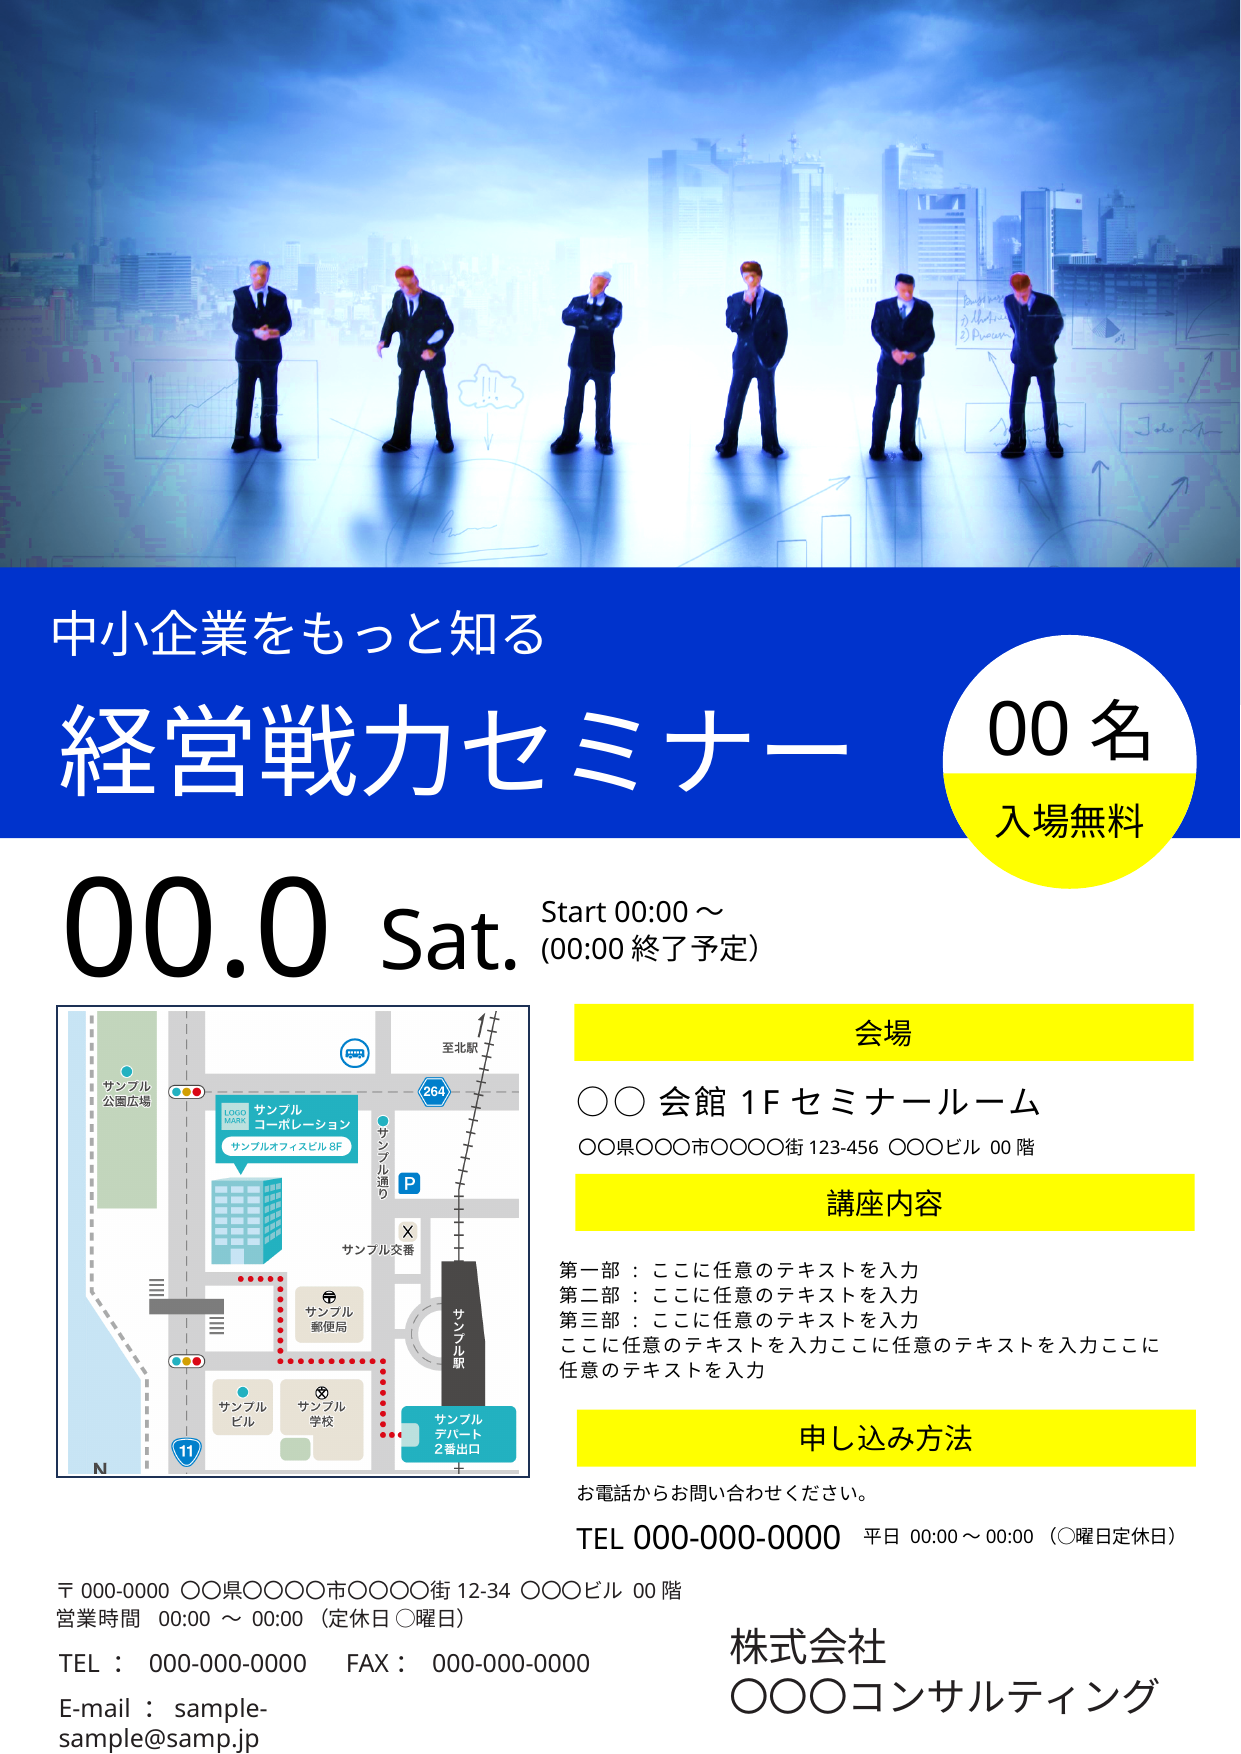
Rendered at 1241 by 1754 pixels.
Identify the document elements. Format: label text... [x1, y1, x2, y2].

text_box Start 00:00～ (00:00終了予定） [546, 891, 853, 966]
text_box 第一部 : ここに任意のテキストを入力 第二部 : ここに任意のテキストを入力 第三部 : ここに任意のテキストを入力 ここに任意のテキストを入力ここに任意のテキストを入力ここに 任意のテキストを入力 [544, 1248, 1175, 1389]
text_box 入場無料 [979, 790, 1160, 851]
text_box 会場 [573, 1003, 1195, 1062]
text_box [56, 1005, 530, 1478]
text_box 00.00 [58, 836, 390, 1005]
text_box 〇〇県〇〇〇市〇〇〇〇街123-456 〇〇〇ビル 00階 [576, 1115, 1137, 1159]
text_box [0, 705, 968, 839]
text_box 〒000-0000 〇〇県〇〇〇〇市〇〇〇〇街12-34 〇〇〇ビル 00階 営業時間 00:00 ～ 00:00（定休日 ○曜日） [52, 1584, 1188, 1631]
text_box 申し込み方法 [576, 1409, 1197, 1468]
text_box TEL ： 000-000-0000 FAX： 000-000-0000 [56, 1641, 662, 1677]
text_box お電話からお問い合わせください。 [574, 1479, 909, 1505]
text_box [1172, 705, 1241, 839]
text_box 経営戦力セミナー [43, 705, 979, 816]
text_box ○○会館1Fセミナールーム [574, 1062, 1135, 1121]
picture [0, 0, 1241, 705]
text_box [979, 705, 1197, 773]
text_box E-mail ：sample-sample@samp.jp [56, 1686, 442, 1753]
text_box TEL 000-000-0000 [574, 1513, 891, 1556]
text_box 00名 [979, 705, 1179, 771]
text_box 株式会社 〇〇〇コンサルティング [727, 1619, 1231, 1719]
picture [68, 930, 521, 1474]
text_box Sat. [377, 884, 546, 987]
text_box 平日 00:00～00:00（○曜日定休日） [891, 1522, 1196, 1548]
text_box 講座内容 [574, 1173, 1196, 1232]
text_box [954, 773, 1197, 889]
